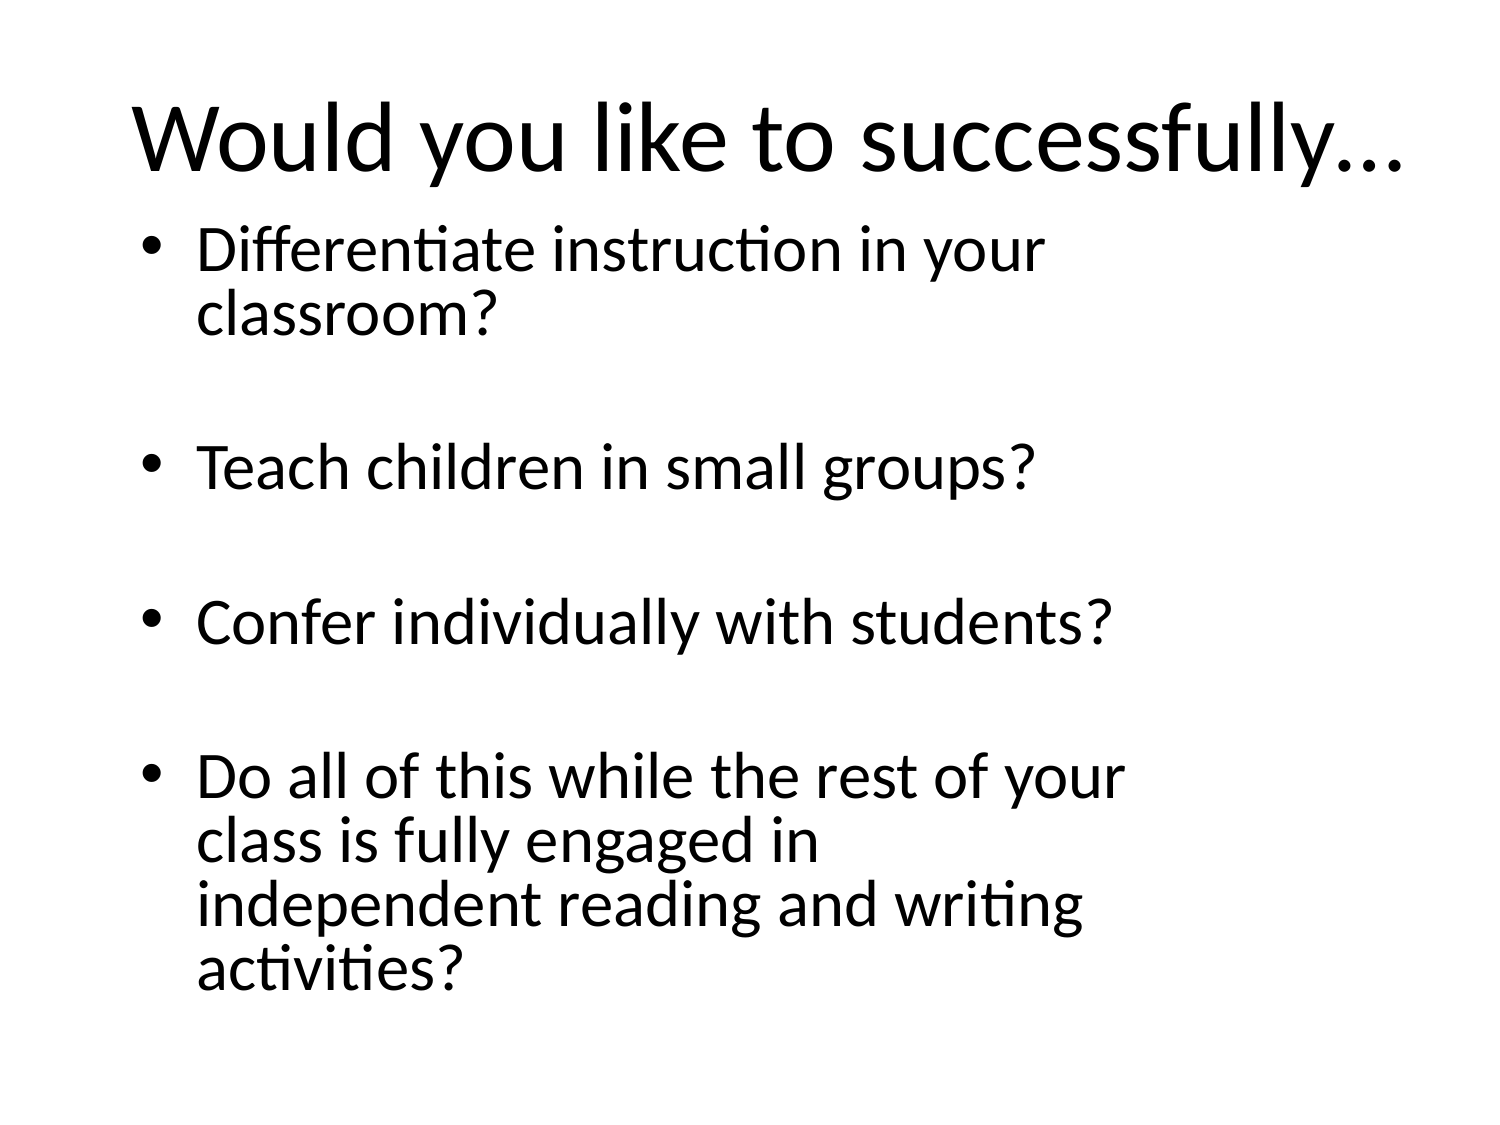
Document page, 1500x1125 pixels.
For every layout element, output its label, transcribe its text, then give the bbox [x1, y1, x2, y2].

title Would you like to successfully… [37, 62, 1500, 201]
list Differentiate instruction in your classroom? Teach children in small groups? Confer individually with students? Do all of this while the rest of your class is fully engaged in independent reading and writing activities? [124, 212, 1176, 1101]
